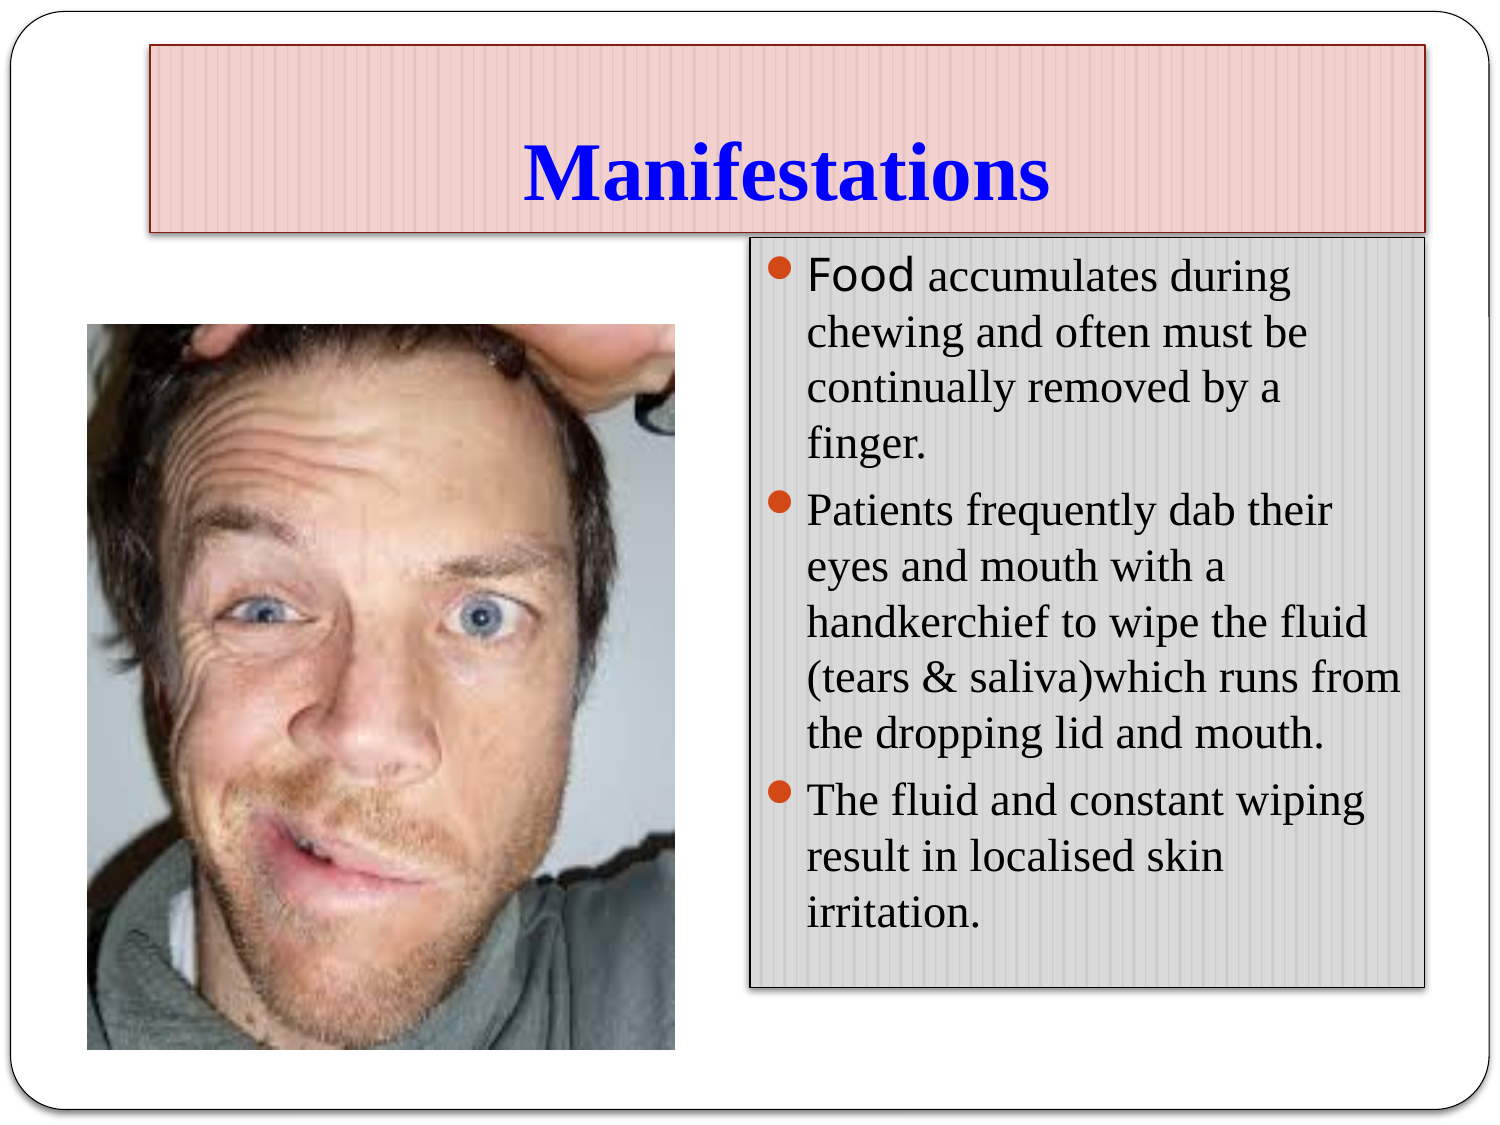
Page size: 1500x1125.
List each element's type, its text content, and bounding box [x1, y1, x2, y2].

list Food accumulates during chewing and often must be continually removed by a finger. Patients frequently dab their eyes and mouth with a handkerchief to wipe the fluid (tears & saliva)which runs from the dropping lid and mouth. The fluid and constant wiping result in localised skin irritation. [749, 237, 1425, 988]
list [87, 324, 676, 1051]
title Manifestations [149, 44, 1426, 233]
